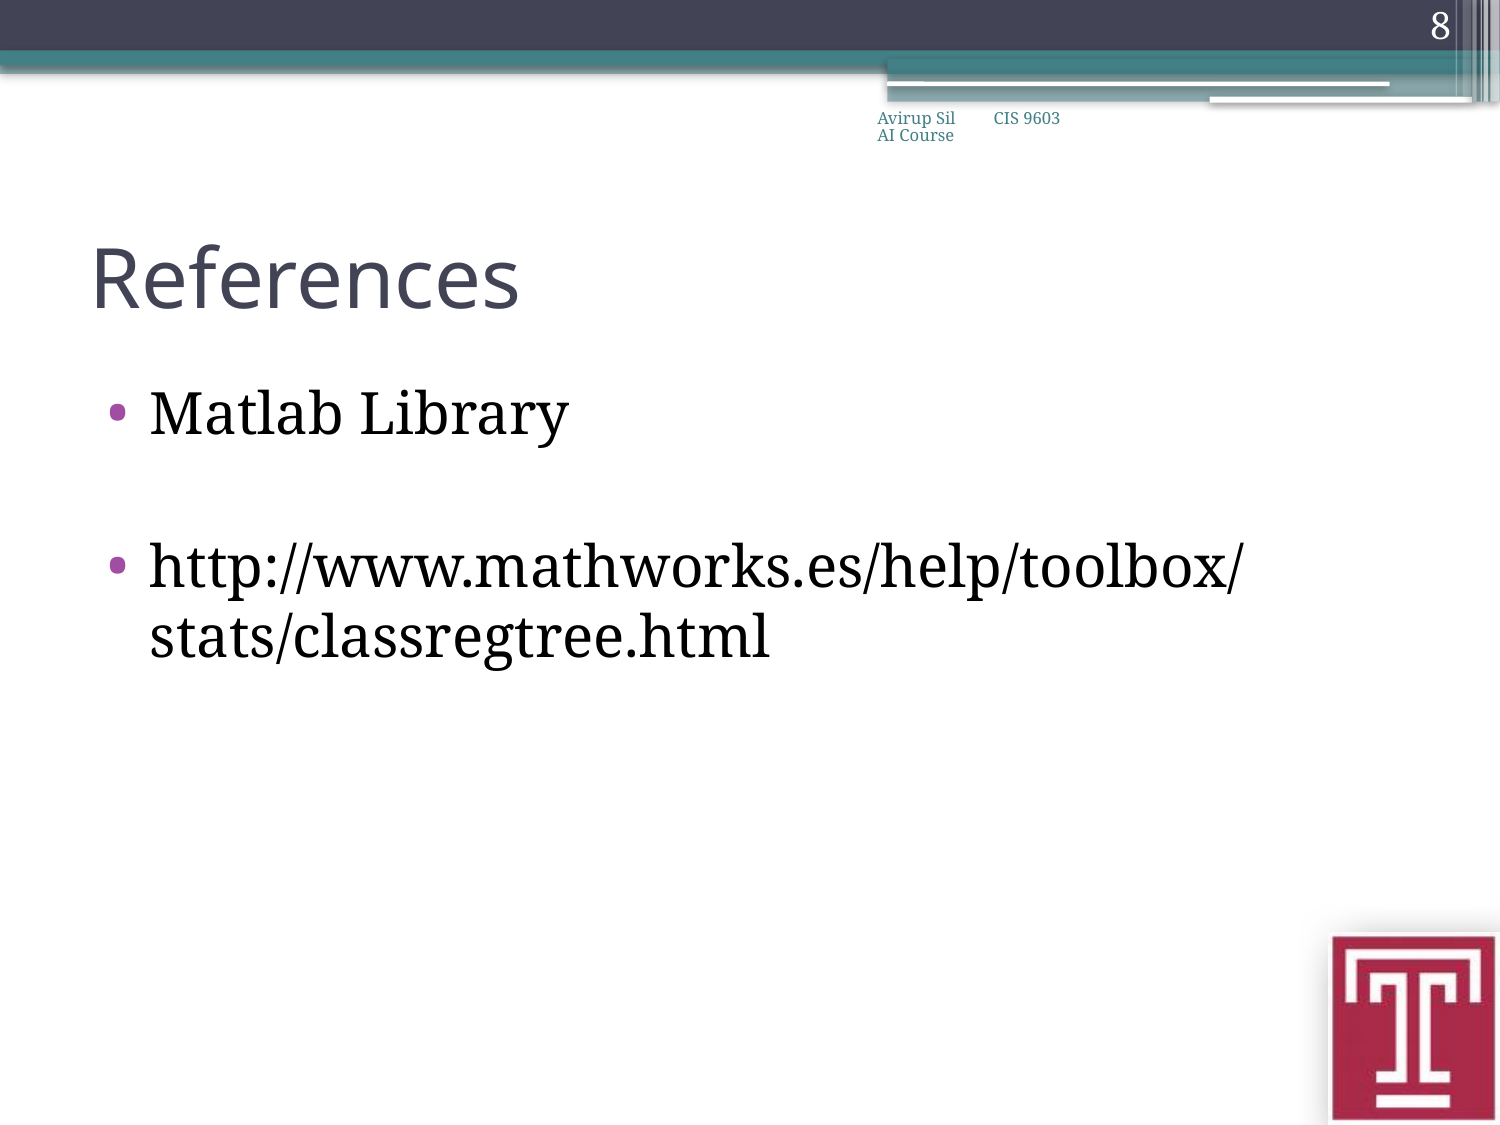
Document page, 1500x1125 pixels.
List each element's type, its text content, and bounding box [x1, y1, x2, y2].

list Matlab Library http://www.mathworks.es/help/toolbox/stats/classregtree.html [75, 368, 1425, 1079]
title References [75, 187, 1425, 363]
picture [1327, 932, 1500, 1125]
slide_number 8 [1341, 0, 1466, 61]
footer Avirup Sil CIS 9603 AI Course [862, 100, 1080, 176]
